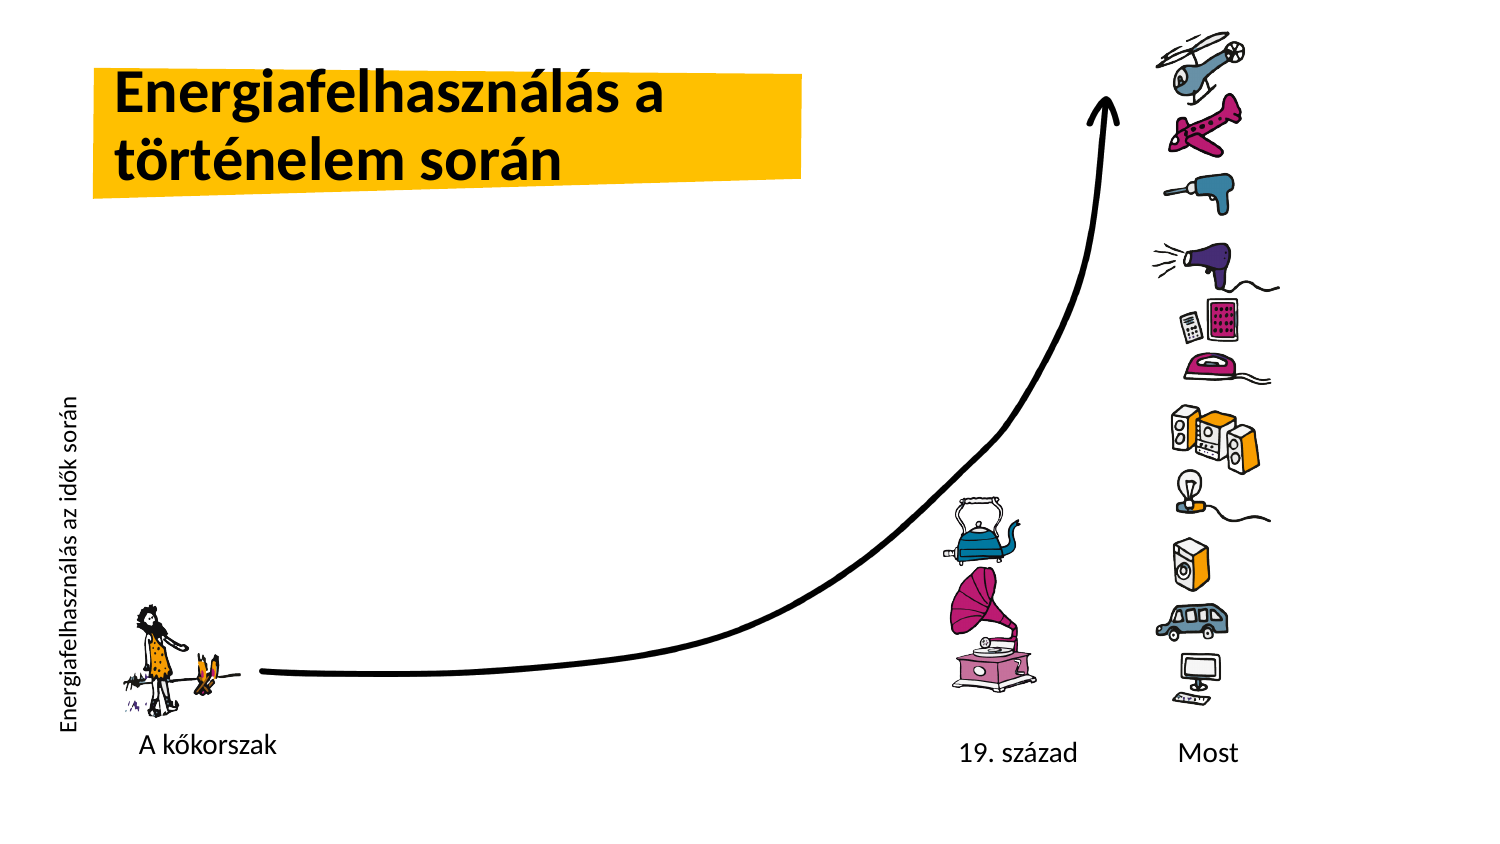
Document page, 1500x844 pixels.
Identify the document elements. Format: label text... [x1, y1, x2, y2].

title Energiafelhasználás a történelem során [103, 44, 860, 208]
text_box [92, 67, 103, 199]
text_box Energiafelhasználás az idők során [36, 169, 88, 749]
picture [123, 604, 241, 719]
picture [1151, 31, 1280, 707]
text_box Most [1162, 717, 1291, 769]
text_box 19. század [943, 717, 1105, 781]
text_box A kőkorszak [123, 710, 439, 757]
picture [259, 96, 1121, 694]
